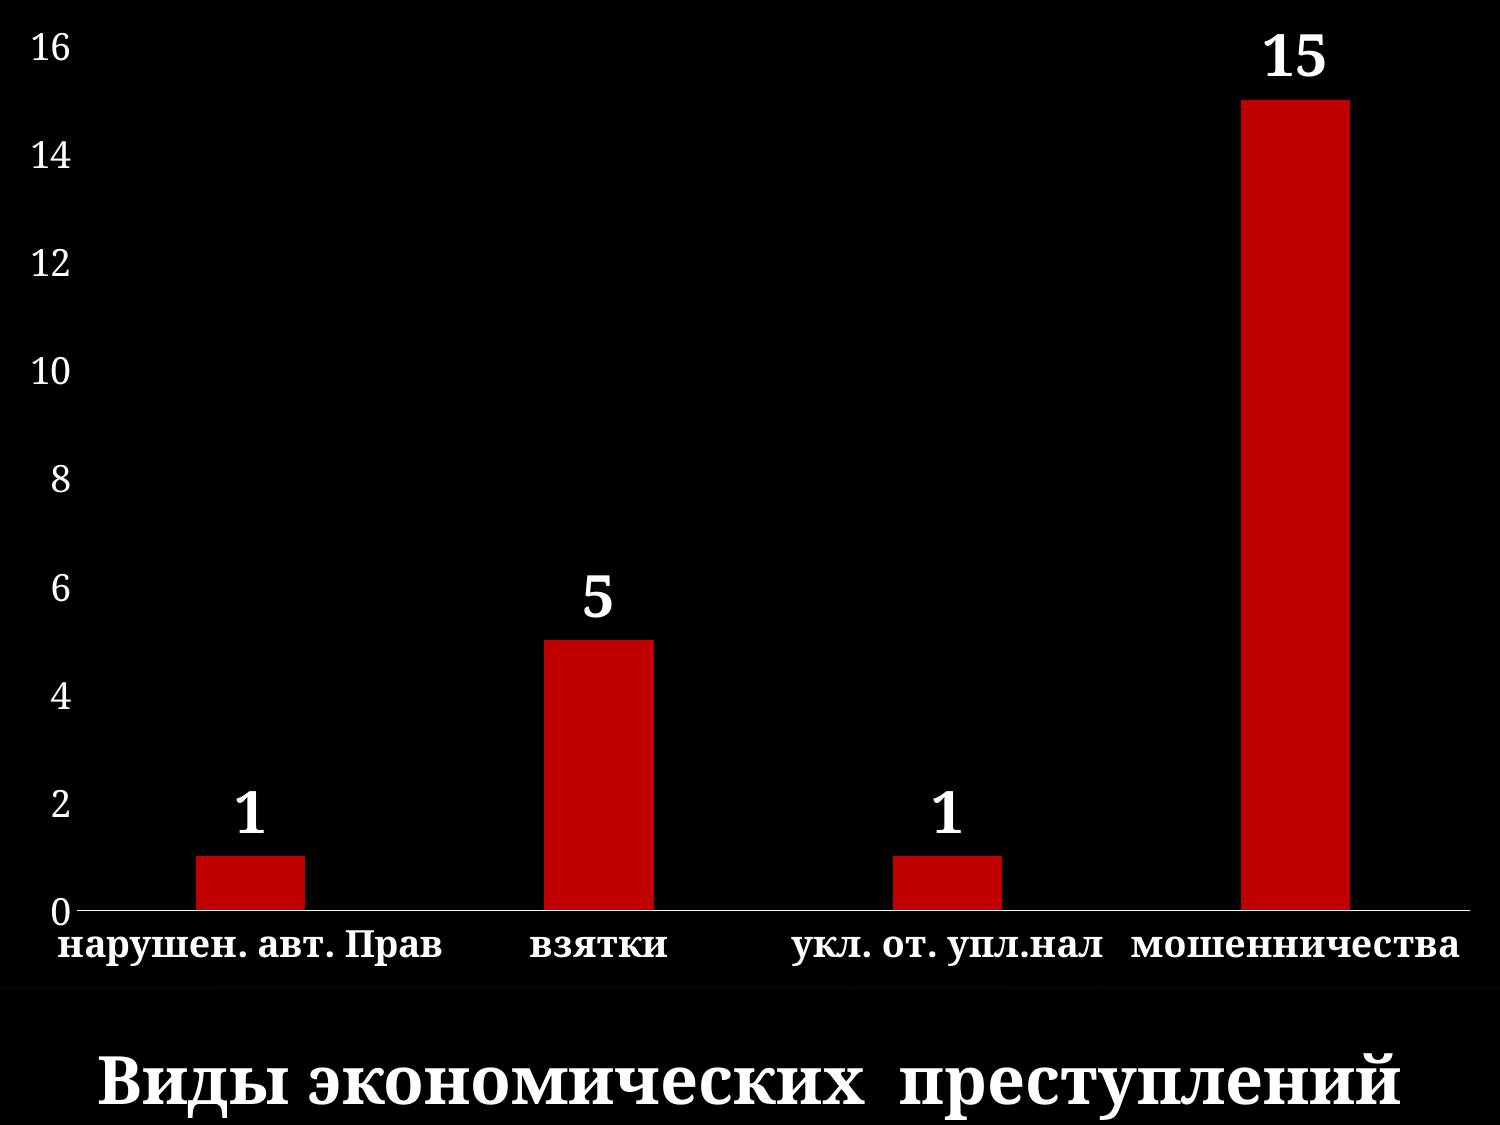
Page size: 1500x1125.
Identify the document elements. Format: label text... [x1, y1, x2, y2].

chart [0, 0, 1500, 989]
title Виды экономических преступлений [0, 1001, 1500, 1125]
